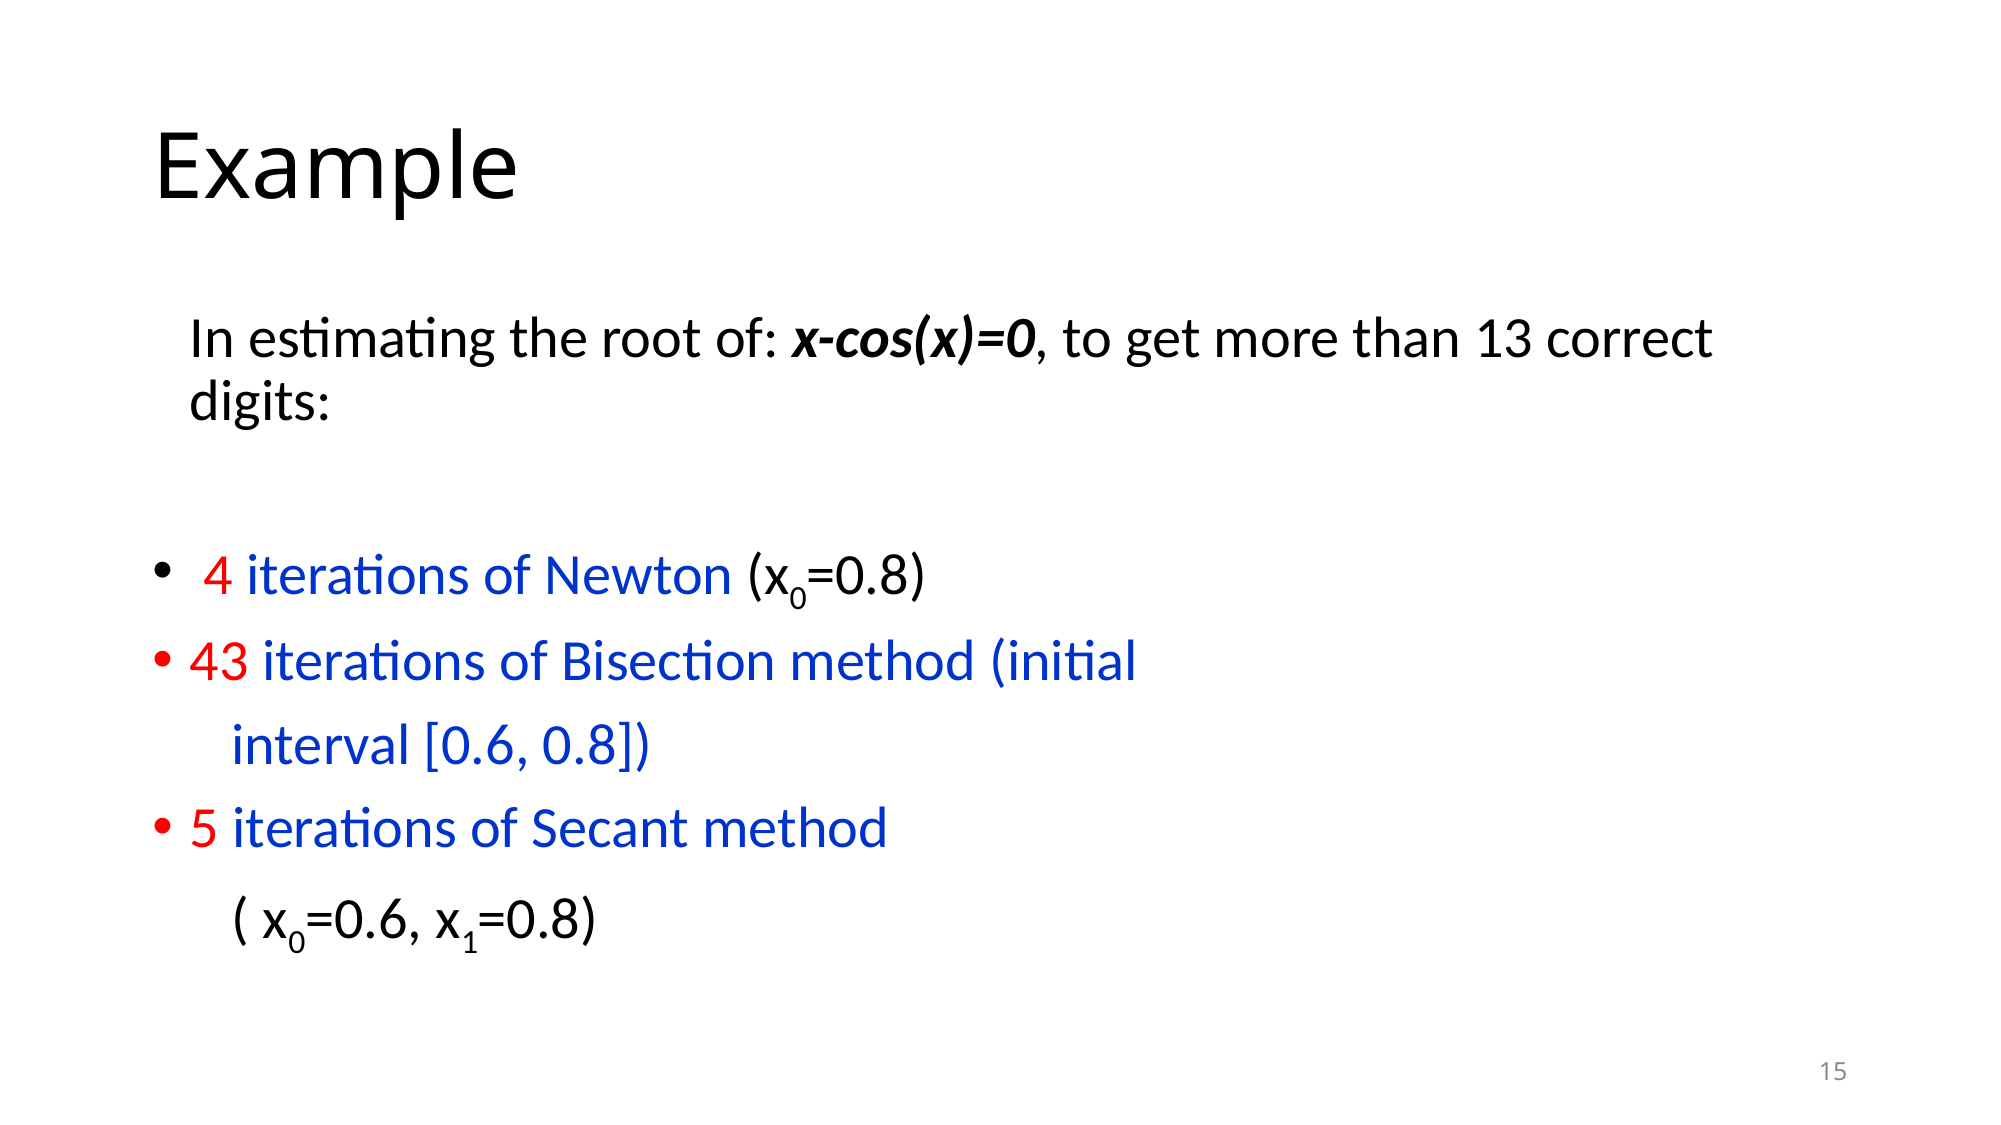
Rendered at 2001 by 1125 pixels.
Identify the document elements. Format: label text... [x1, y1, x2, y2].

slide_number 15 [1412, 1042, 1863, 1103]
list In estimating the root of: x-cos(x)=0, to get more than 13 correct digits: 4 iterations of Newton (x0=0.8) 43 iterations of Bisection method (initial interval [0.6, 0.8]) 5 iterations of Secant method ( x0=0.6, x1=0.8) [137, 299, 1863, 1014]
title Example [137, 59, 1863, 278]
